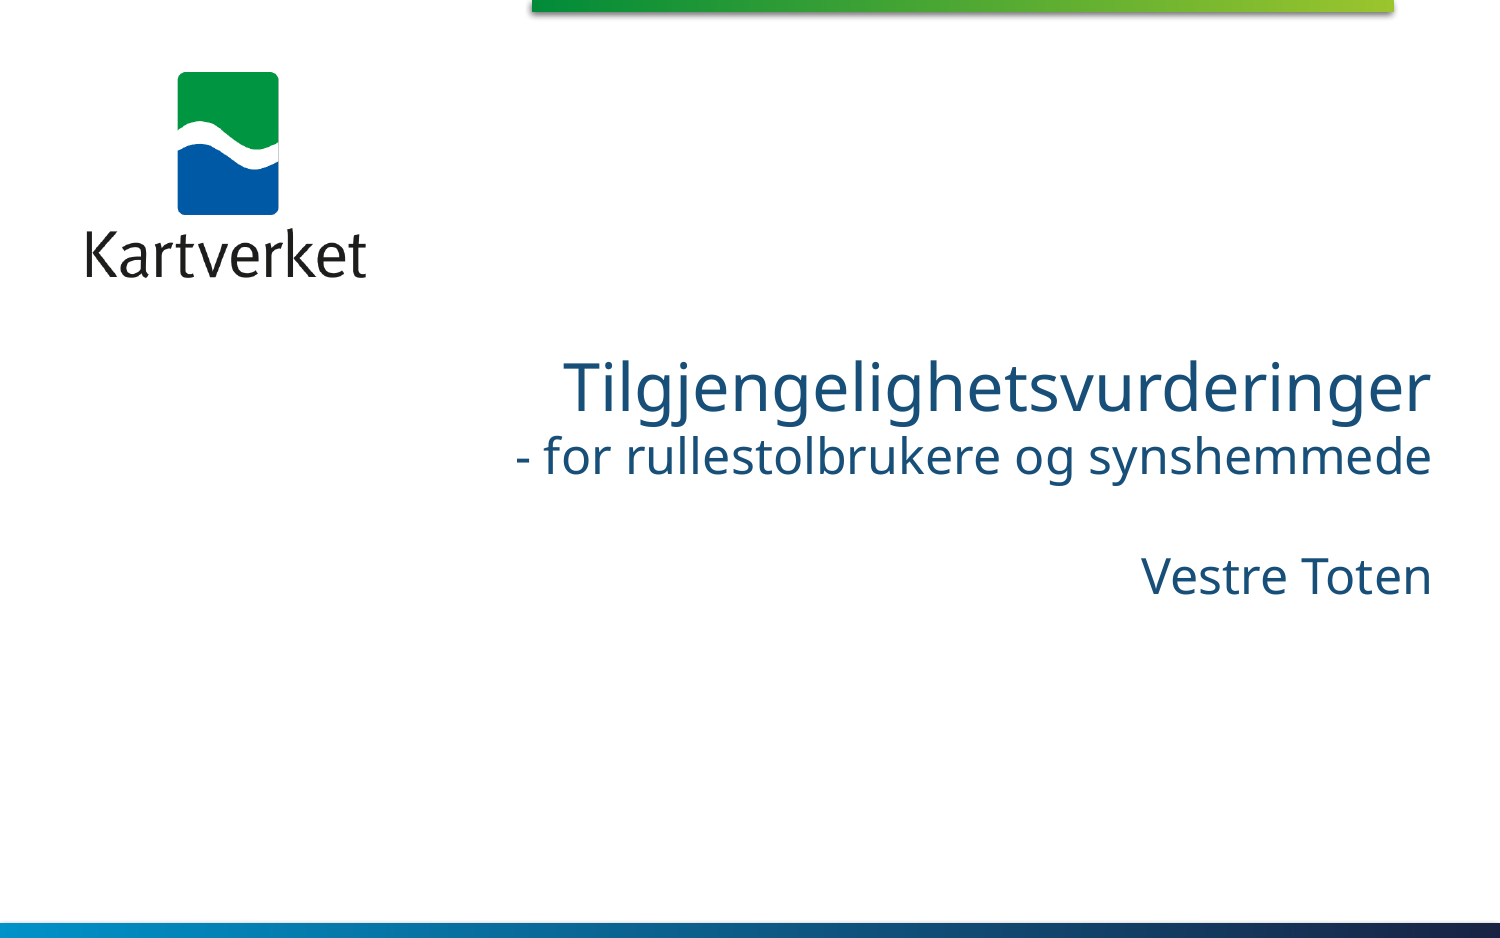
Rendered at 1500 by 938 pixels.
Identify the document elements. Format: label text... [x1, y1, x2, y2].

text_box Tilgjengelighetsvurderinger - for rullestolbrukere og synshemmede Vestre Toten [66, 337, 1449, 613]
